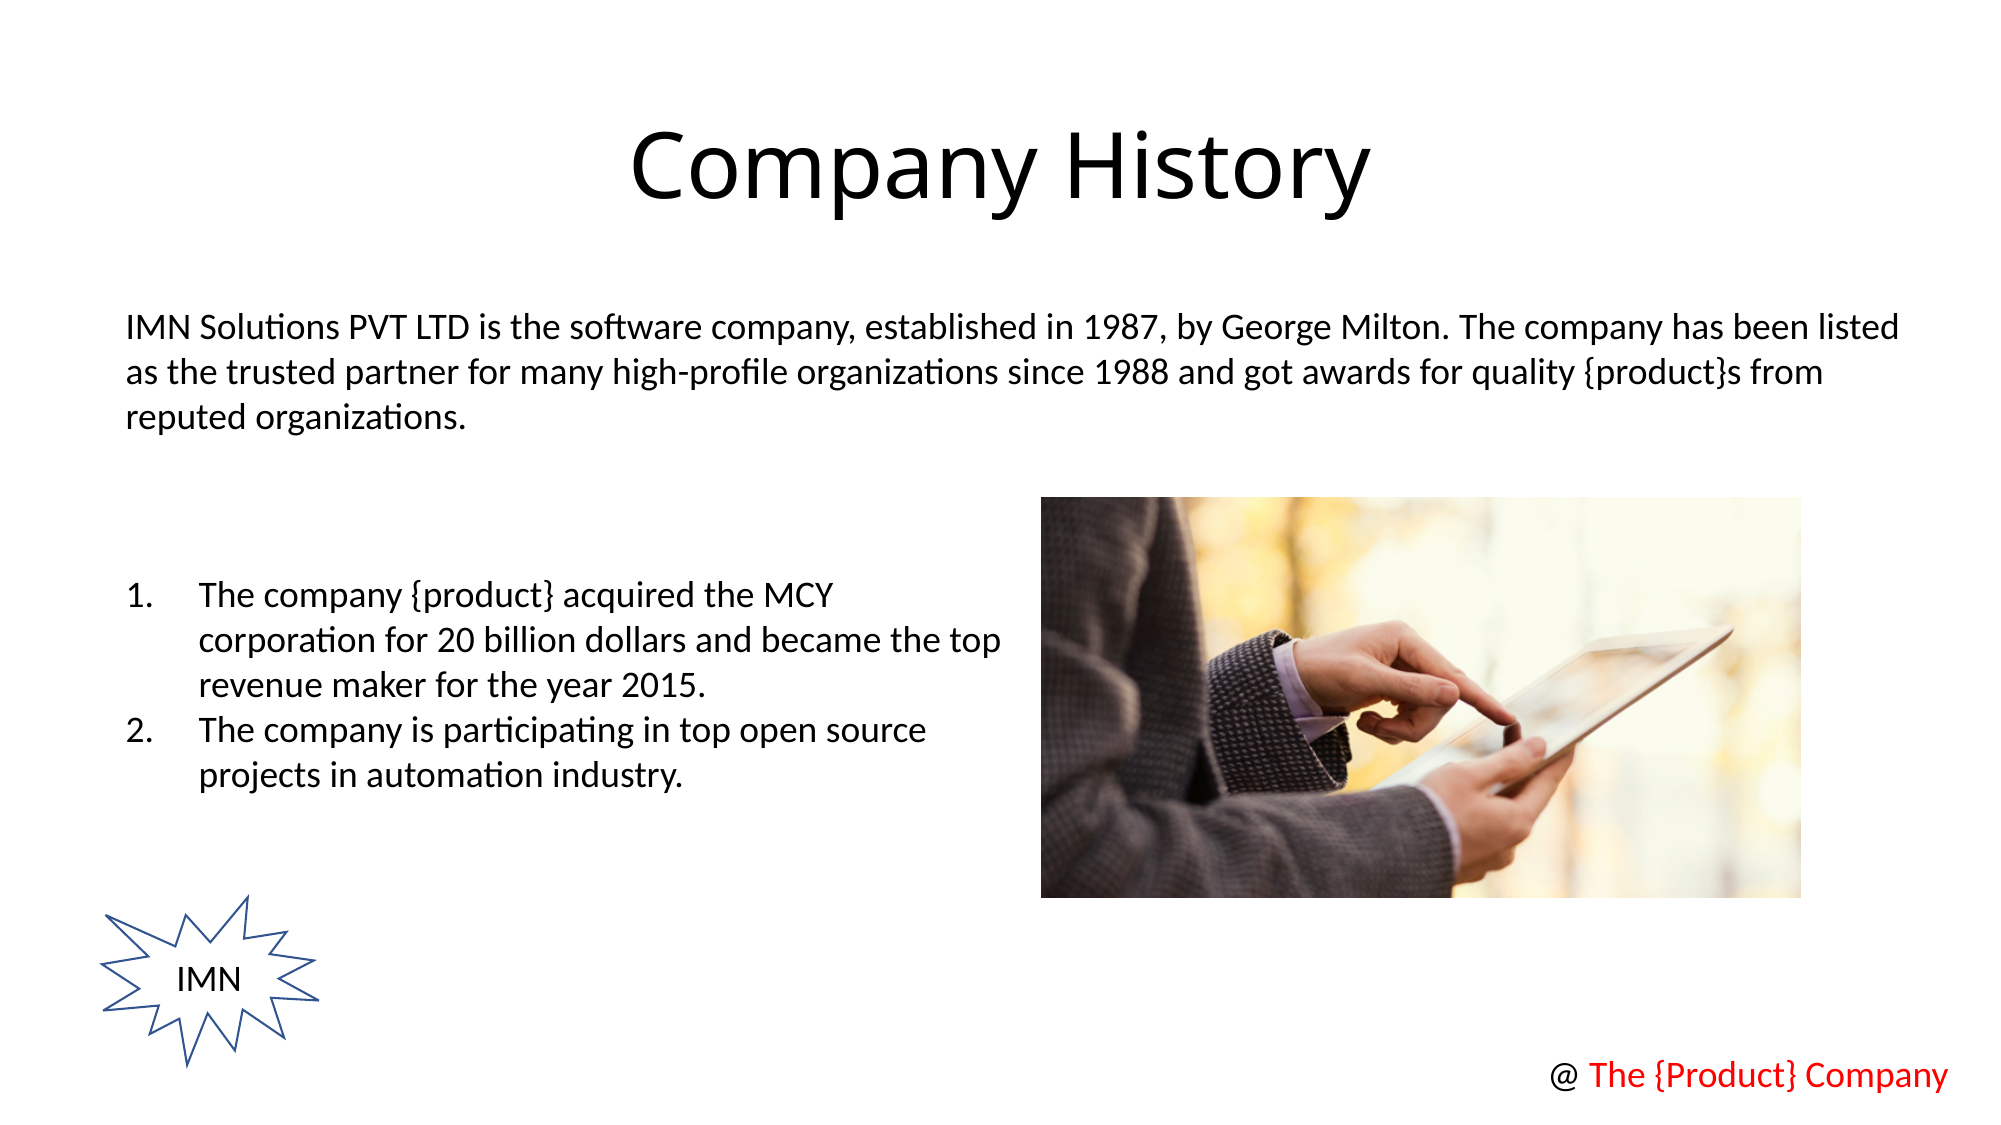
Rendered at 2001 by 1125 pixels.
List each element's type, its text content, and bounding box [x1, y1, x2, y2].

text_box IMN Solutions PVT LTD is the software company, established in 1987, by George Milton. The company has been listed as the trusted partner for many high-profile organizations since 1988 and got awards for quality {product}s from reputed organizations. [110, 295, 1932, 445]
text_box IMN [99, 894, 320, 1069]
picture [1041, 497, 1801, 898]
title Company History [137, 59, 1863, 278]
text_box The company {product} acquired the MCY corporation for 20 billion dollars and became the top revenue maker for the year 2015. The company is participating in top open source projects in automation industry. [110, 562, 1024, 803]
